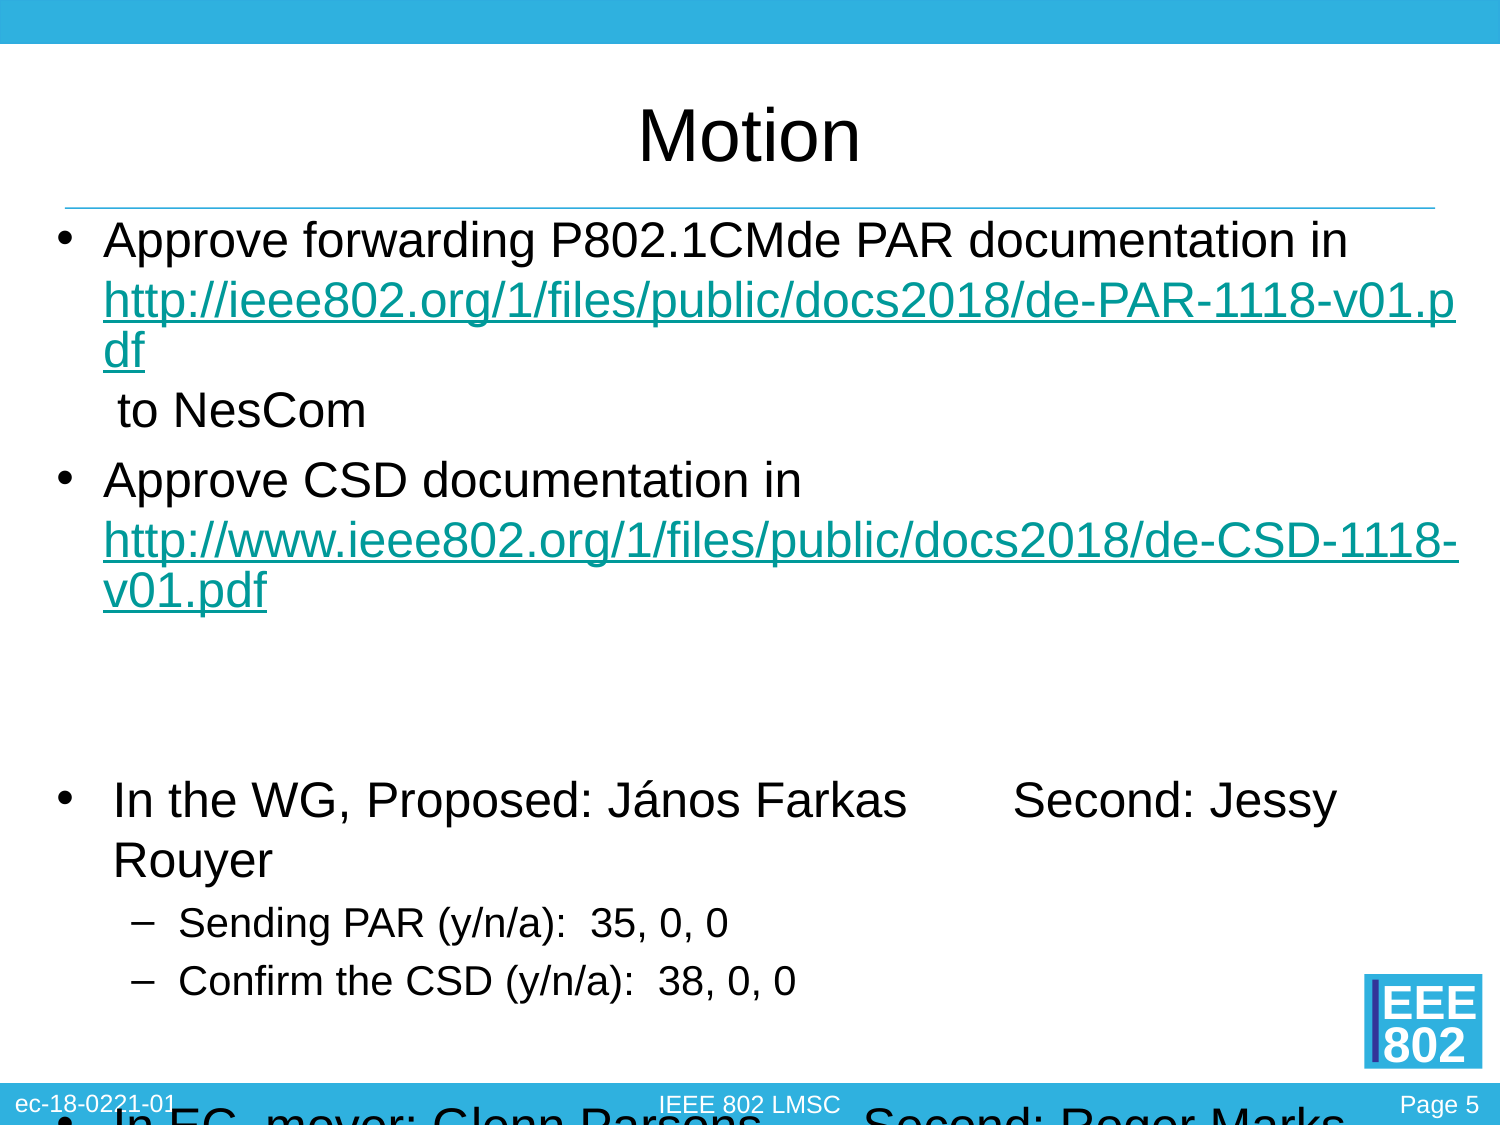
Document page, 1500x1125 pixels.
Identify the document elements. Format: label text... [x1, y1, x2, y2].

title Motion [75, 66, 1425, 197]
list Approve forwarding P802.1CMde PAR documentation in http://ieee802.org/1/files/public/docs2018/de-PAR-1118-v01.pdf to NesCom Approve CSD documentation in http://www.ieee802.org/1/files/public/docs2018/de-CSD-1118-v01.pdf In the WG, Proposed: János Farkas Second: Jessy Rouyer Sending PAR (y/n/a): 35, 0, 0 Confirm the CSD (y/n/a): 38, 0, 0 In EC, mover: Glenn Parsons Second: Roger Marks (y/n/a): <y>,<n>,<a> [41, 200, 1488, 1018]
